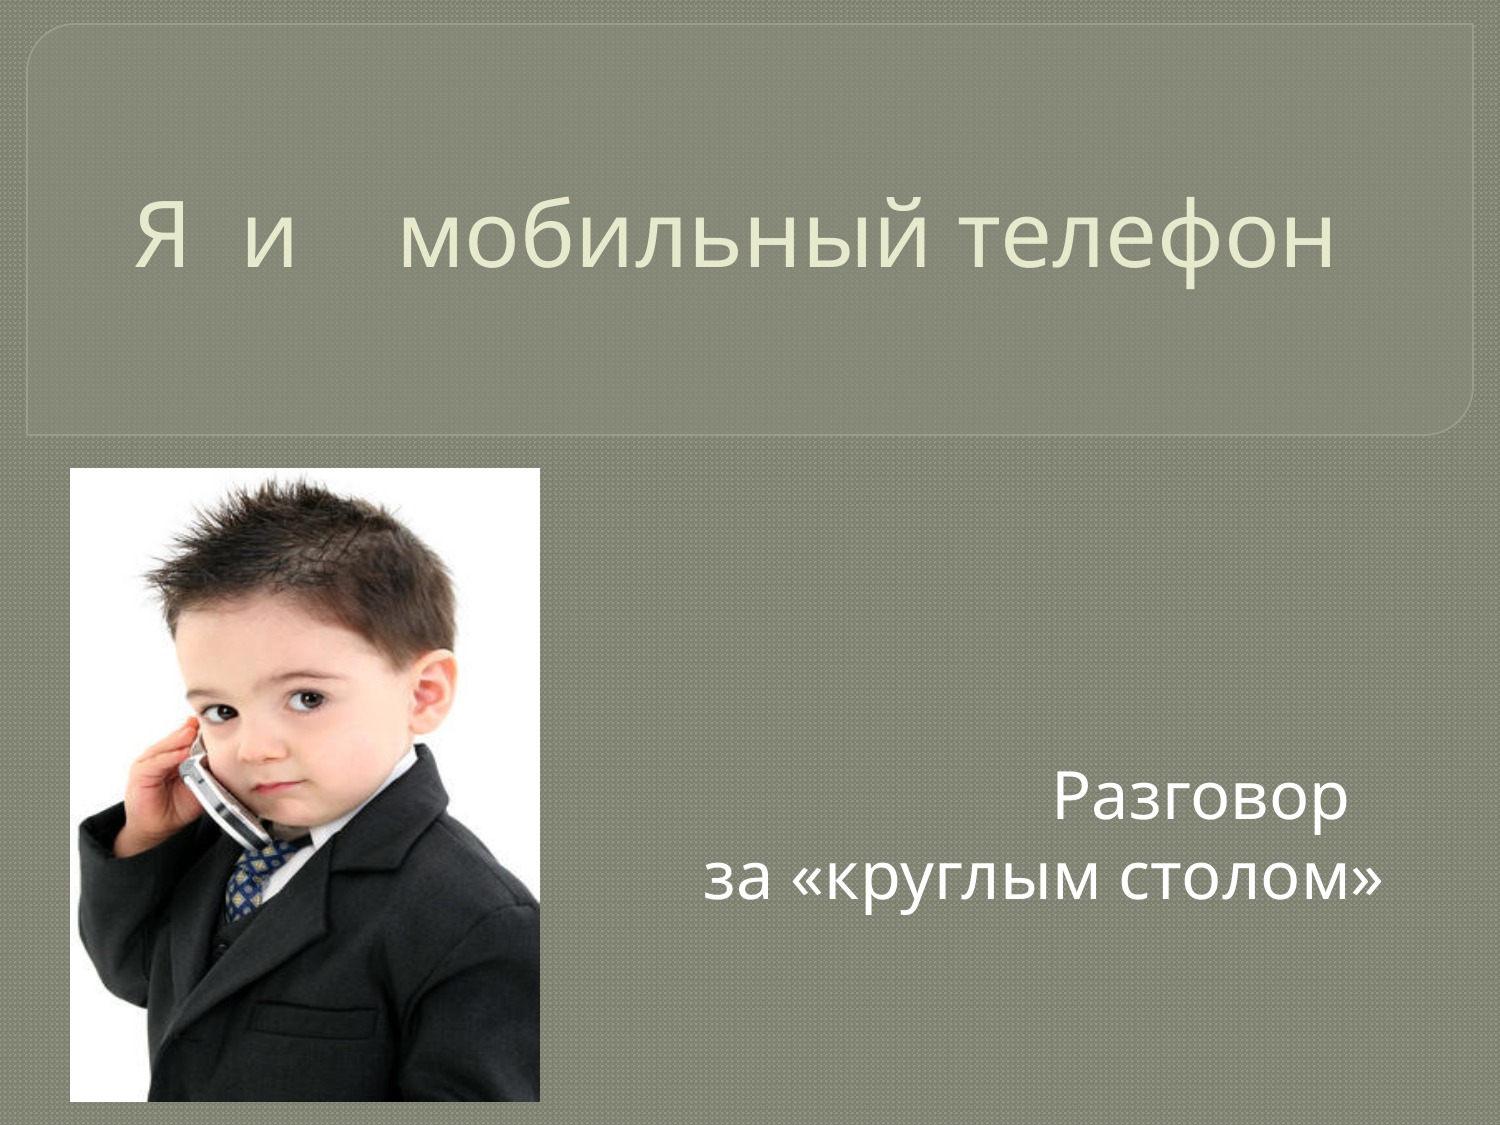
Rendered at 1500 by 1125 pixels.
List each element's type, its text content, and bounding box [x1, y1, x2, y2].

subtitle Разговор за «круглым столом» [545, 585, 1427, 1079]
picture [70, 468, 540, 1102]
title Я и мобильный телефон [76, 93, 1427, 293]
